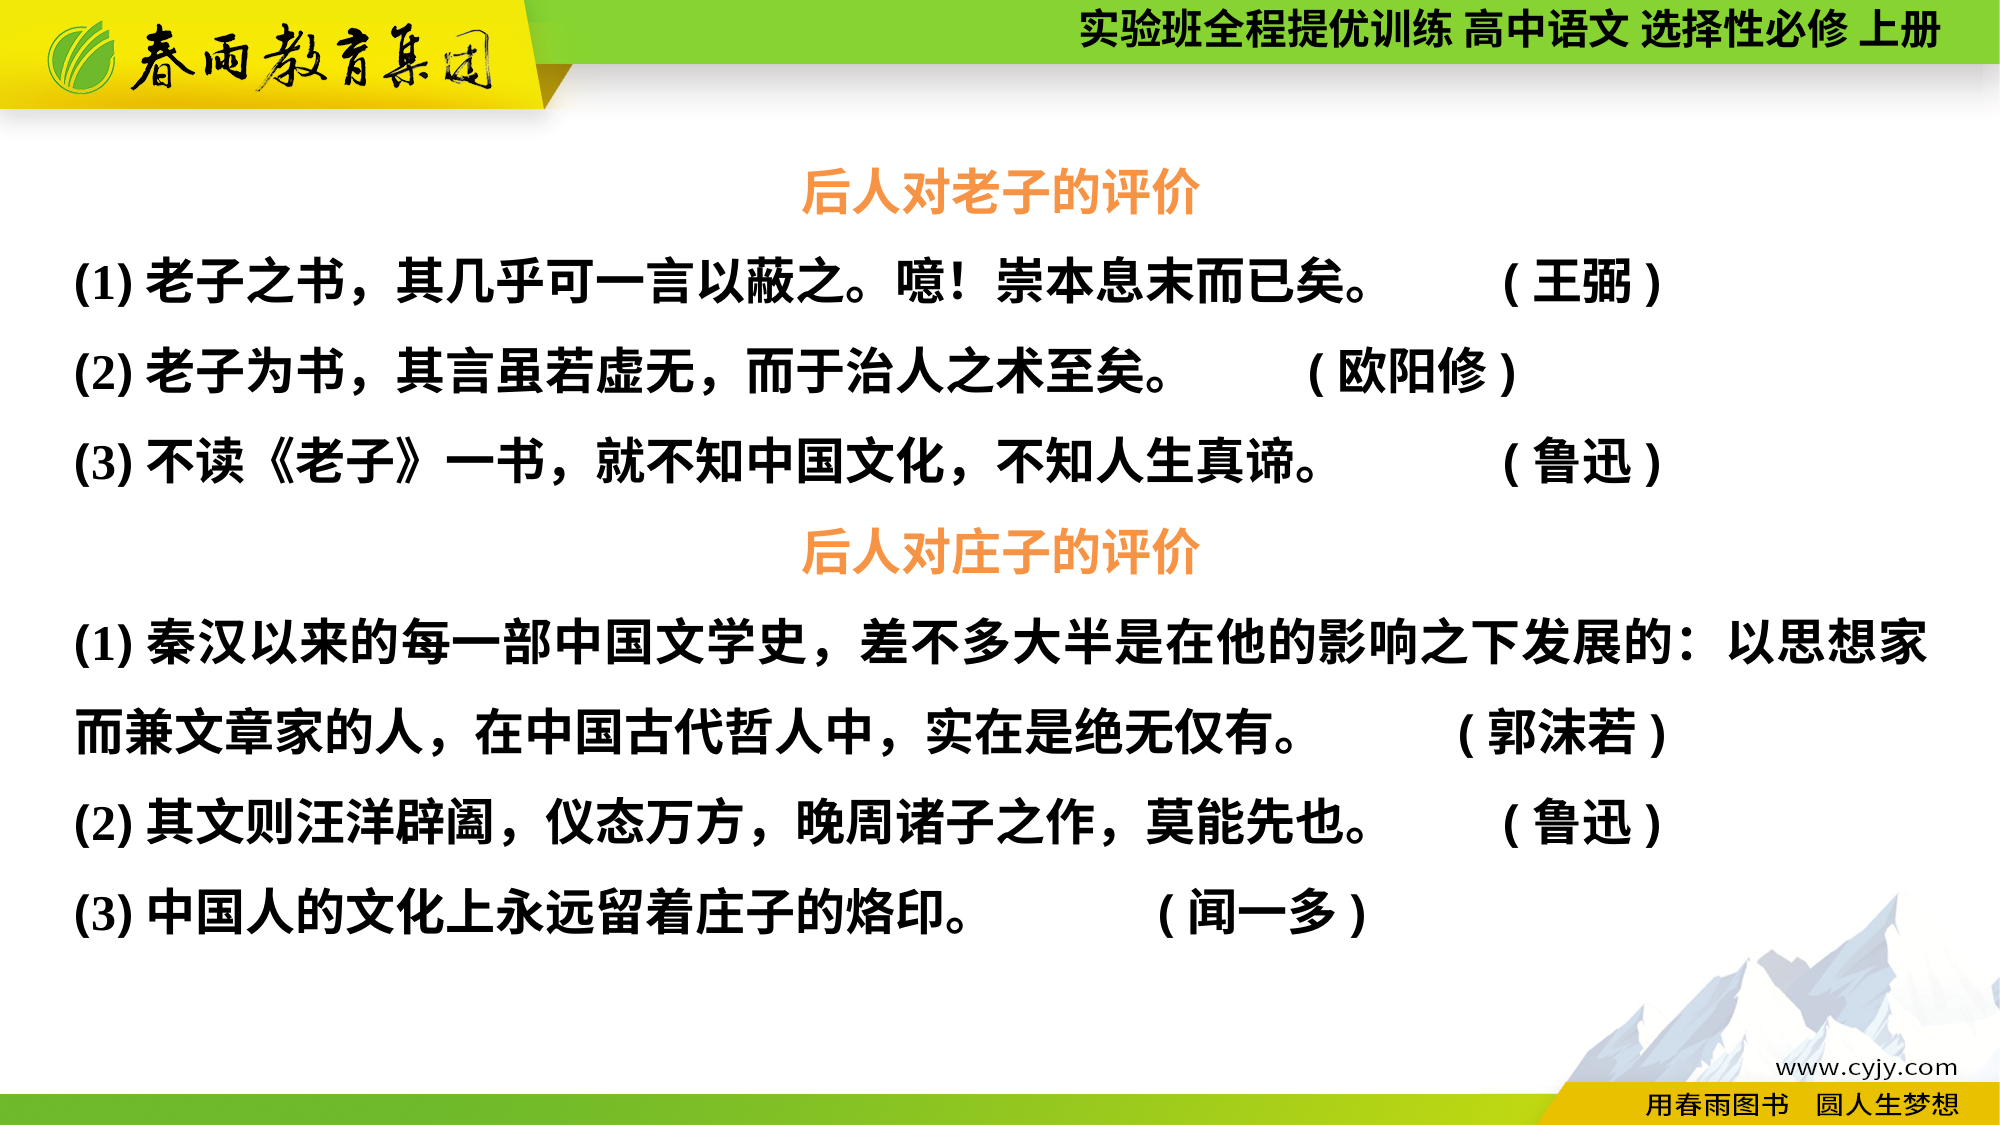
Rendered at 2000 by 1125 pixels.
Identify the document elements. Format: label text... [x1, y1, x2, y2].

picture [0, 0, 2000, 1125]
list 后人对老子的评价 (1)老子之书，其几乎可一言以蔽之。噫！崇本息末而已矣。 (王弼) (2)老子为书，其言虽若虚无，而于治人之术至矣。 (欧阳修) (3)不读《老子》一书，就不知中国文化，不知人生真谛。 (鲁迅) 后人对庄子的评价 (1)秦汉以来的每一部中国文学史，差不多大半是在他的影响之下发展的：以思想家而兼文章家的人，在中国古代哲人中，实在是绝无仅有。 (郭沫若) (2)其文则汪洋辟阖，仪态万方，晚周诸子之作，莫能先也。 (鲁迅) (3)中国人的文化上永远留着庄子的烙印。 (闻一多) [59, 122, 1944, 956]
